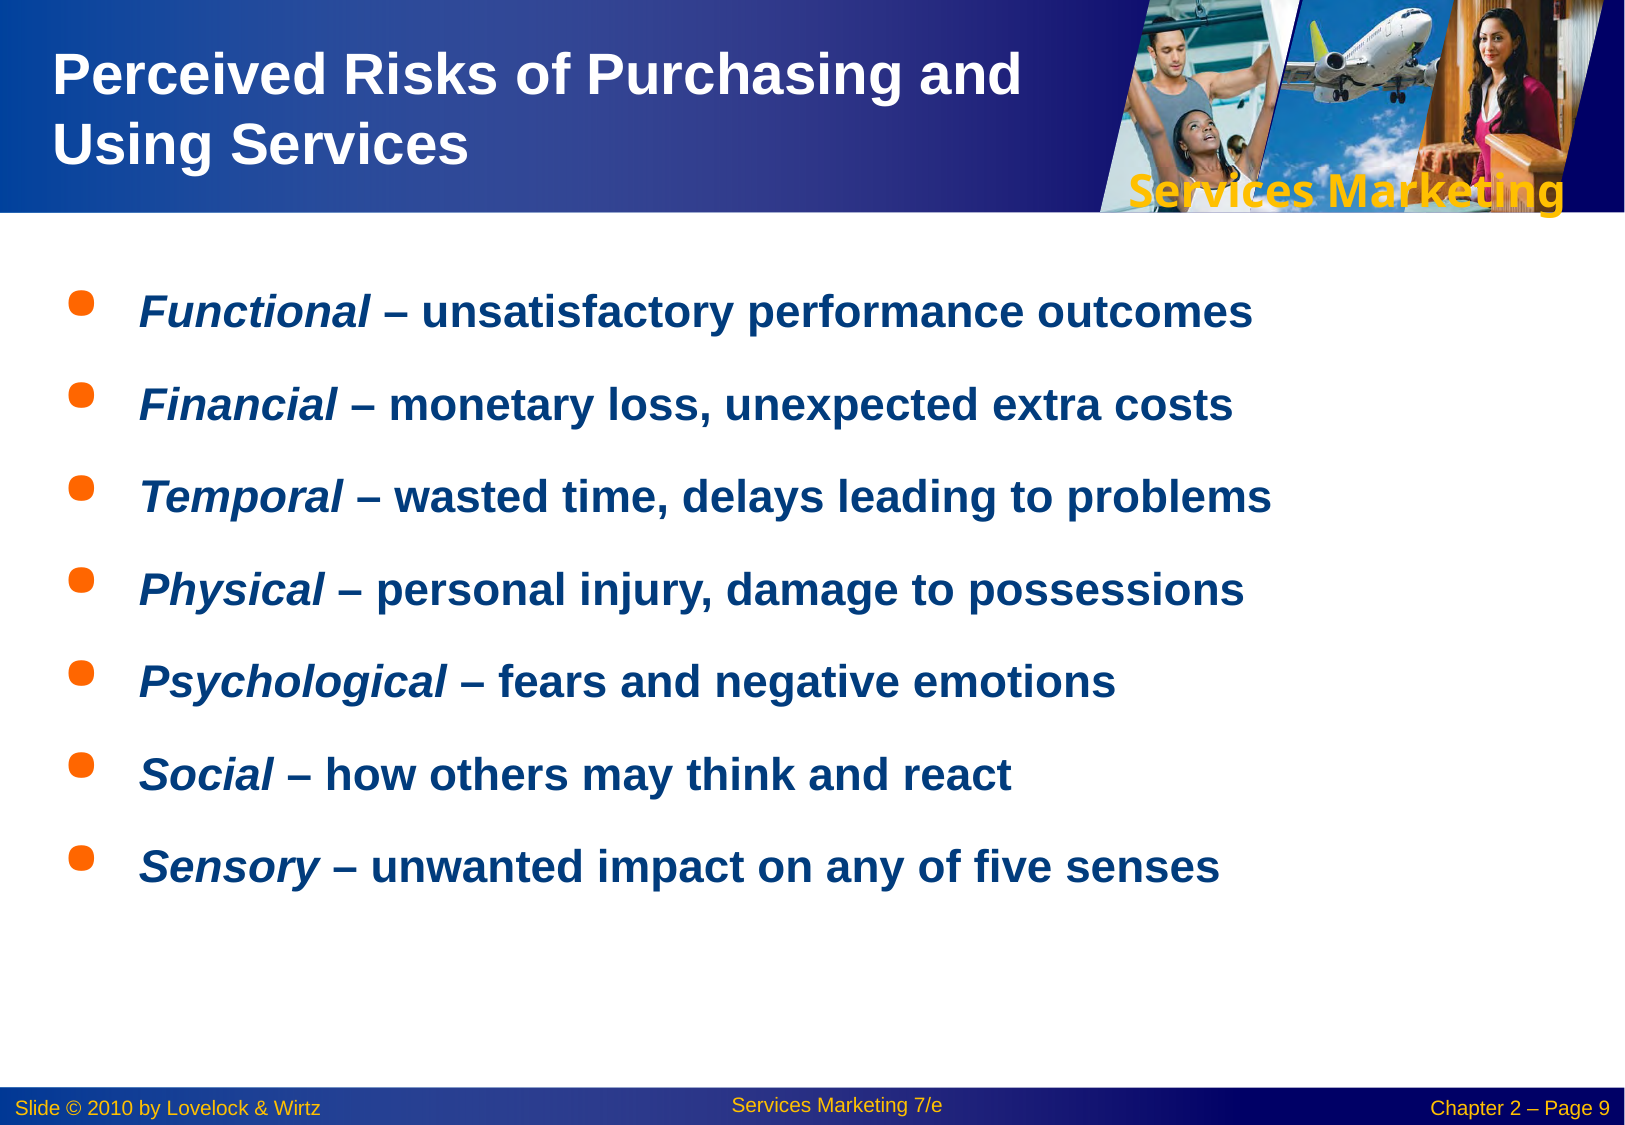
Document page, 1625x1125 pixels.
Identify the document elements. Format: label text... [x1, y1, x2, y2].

picture [1546, 187, 1556, 202]
list Functional – unsatisfactory performance outcomes Financial – monetary loss, unexpected extra costs Temporal – wasted time, delays leading to problems Physical – personal injury, damage to possessions Psychological – fears and negative emotions Social – how others may think and react Sensory – unwanted impact on any of five senses [49, 274, 1588, 1063]
picture [1100, 0, 1604, 213]
title Perceived Risks of Purchasing and Using Services [36, 37, 1088, 176]
picture [1162, 186, 1172, 192]
